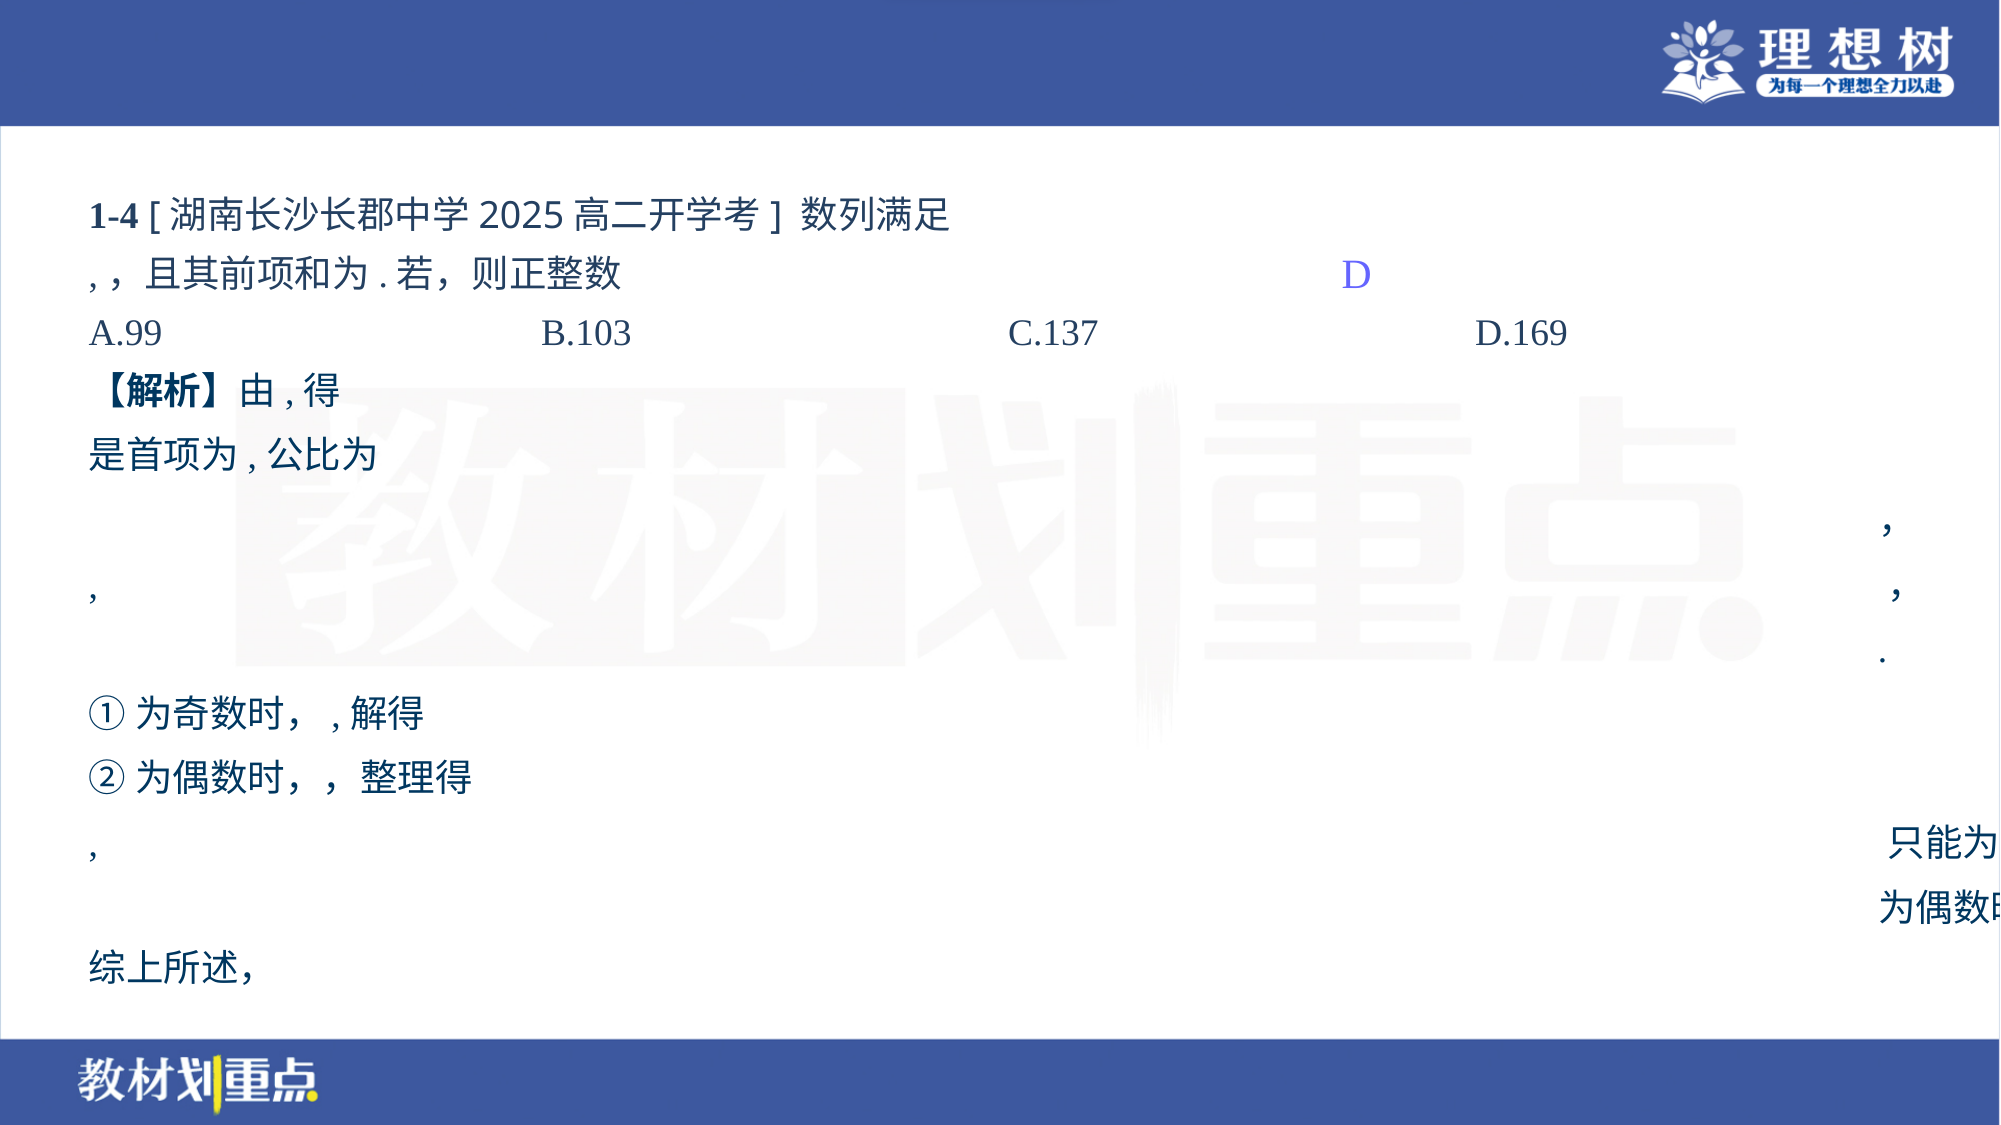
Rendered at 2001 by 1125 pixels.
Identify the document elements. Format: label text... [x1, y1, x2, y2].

text_box A.99 B.103 C.137 D.169 [88, 290, 1911, 347]
text_box D [1326, 244, 1387, 290]
picture [0, 0, 2000, 1125]
